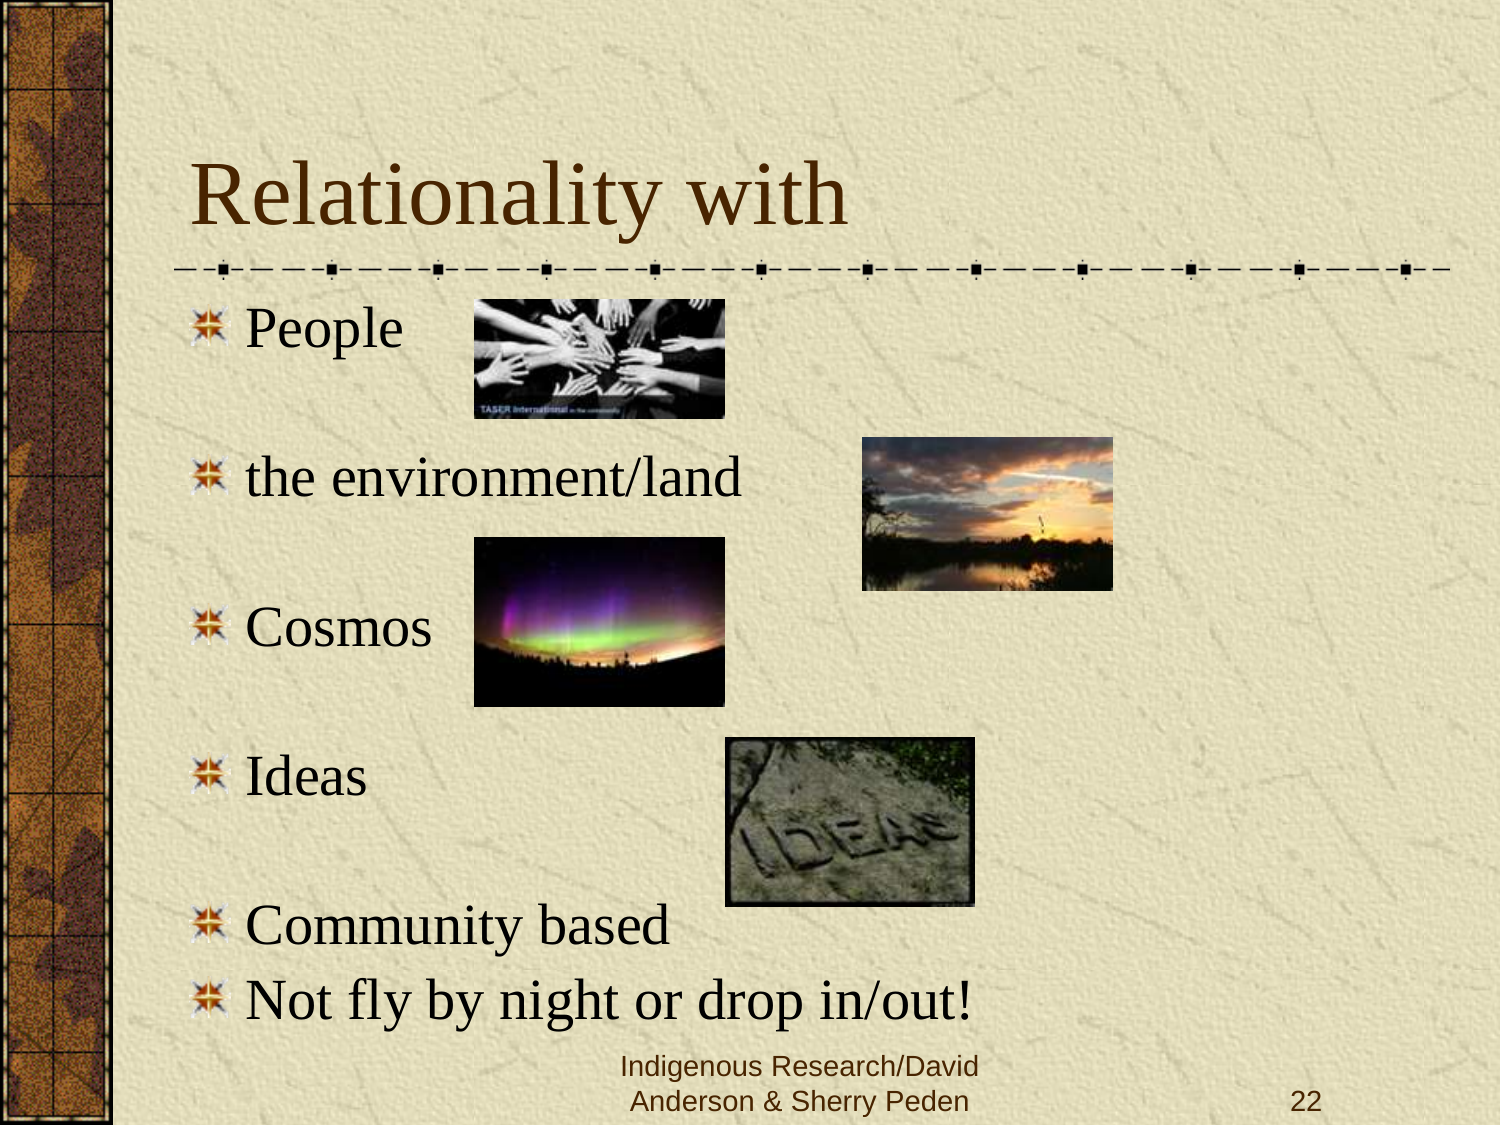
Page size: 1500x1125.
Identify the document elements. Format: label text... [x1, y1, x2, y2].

picture [0, 0, 1500, 1125]
list People the environment/land Cosmos Ideas Community based Not fly by night or drop in/out! [173, 289, 1001, 701]
title Relationality with [174, 62, 1451, 251]
footer Indigenous Research/David Anderson & Sherry Peden [562, 1049, 1038, 1125]
slide_number 22 [1149, 1049, 1463, 1125]
